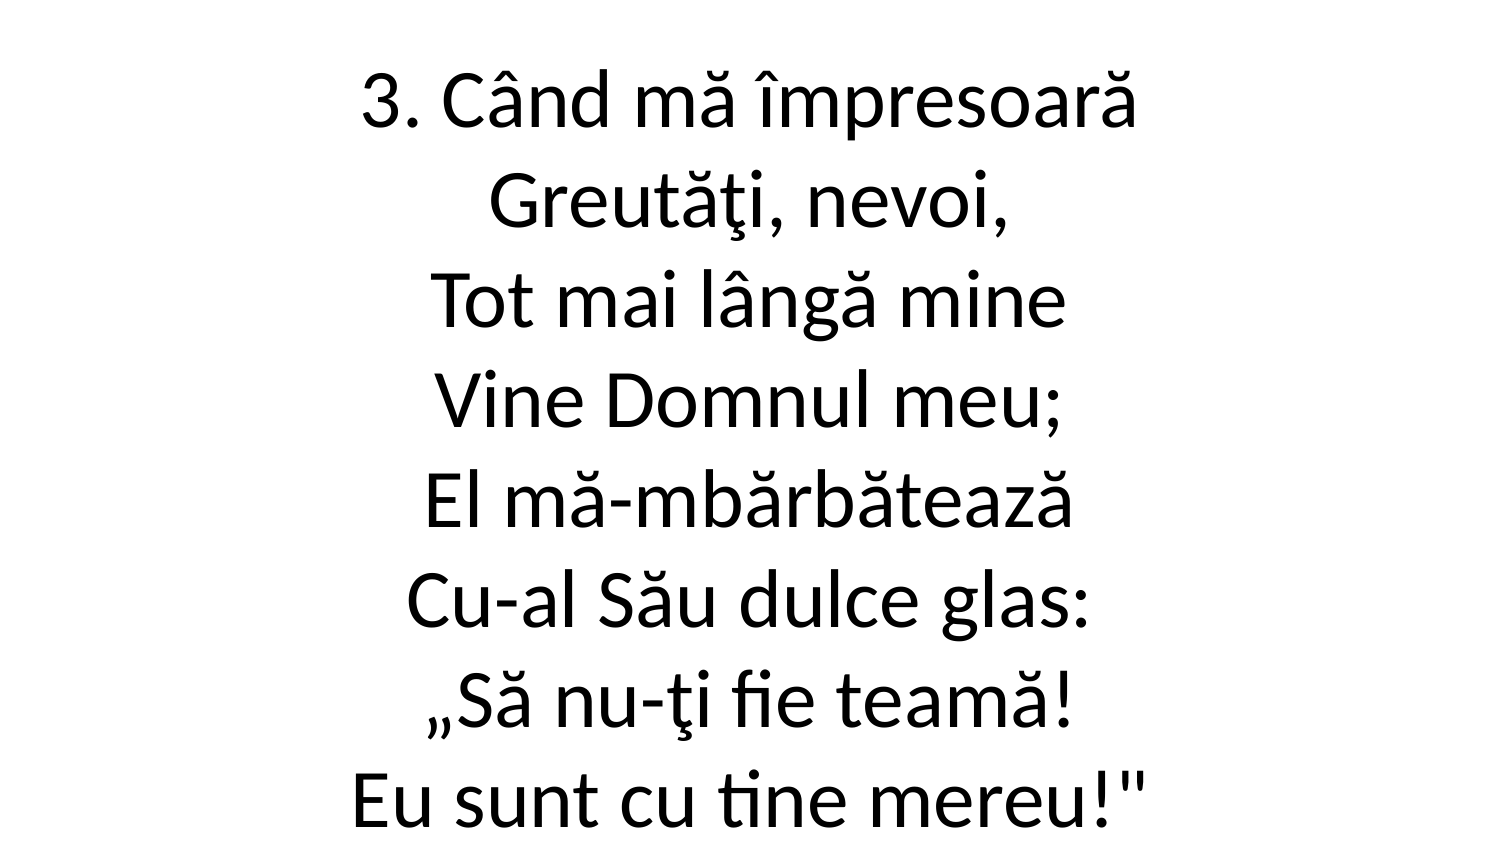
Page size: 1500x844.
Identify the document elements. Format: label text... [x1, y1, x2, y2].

text_box 3. Când mă împresoară Greutăţi, nevoi, Tot mai lângă mine Vine Domnul meu; El mă-mbărbătează Cu-al Său dulce glas: „Să nu-ţi fie teamă! Eu sunt cu tine mereu!" [335, 0, 1165, 844]
